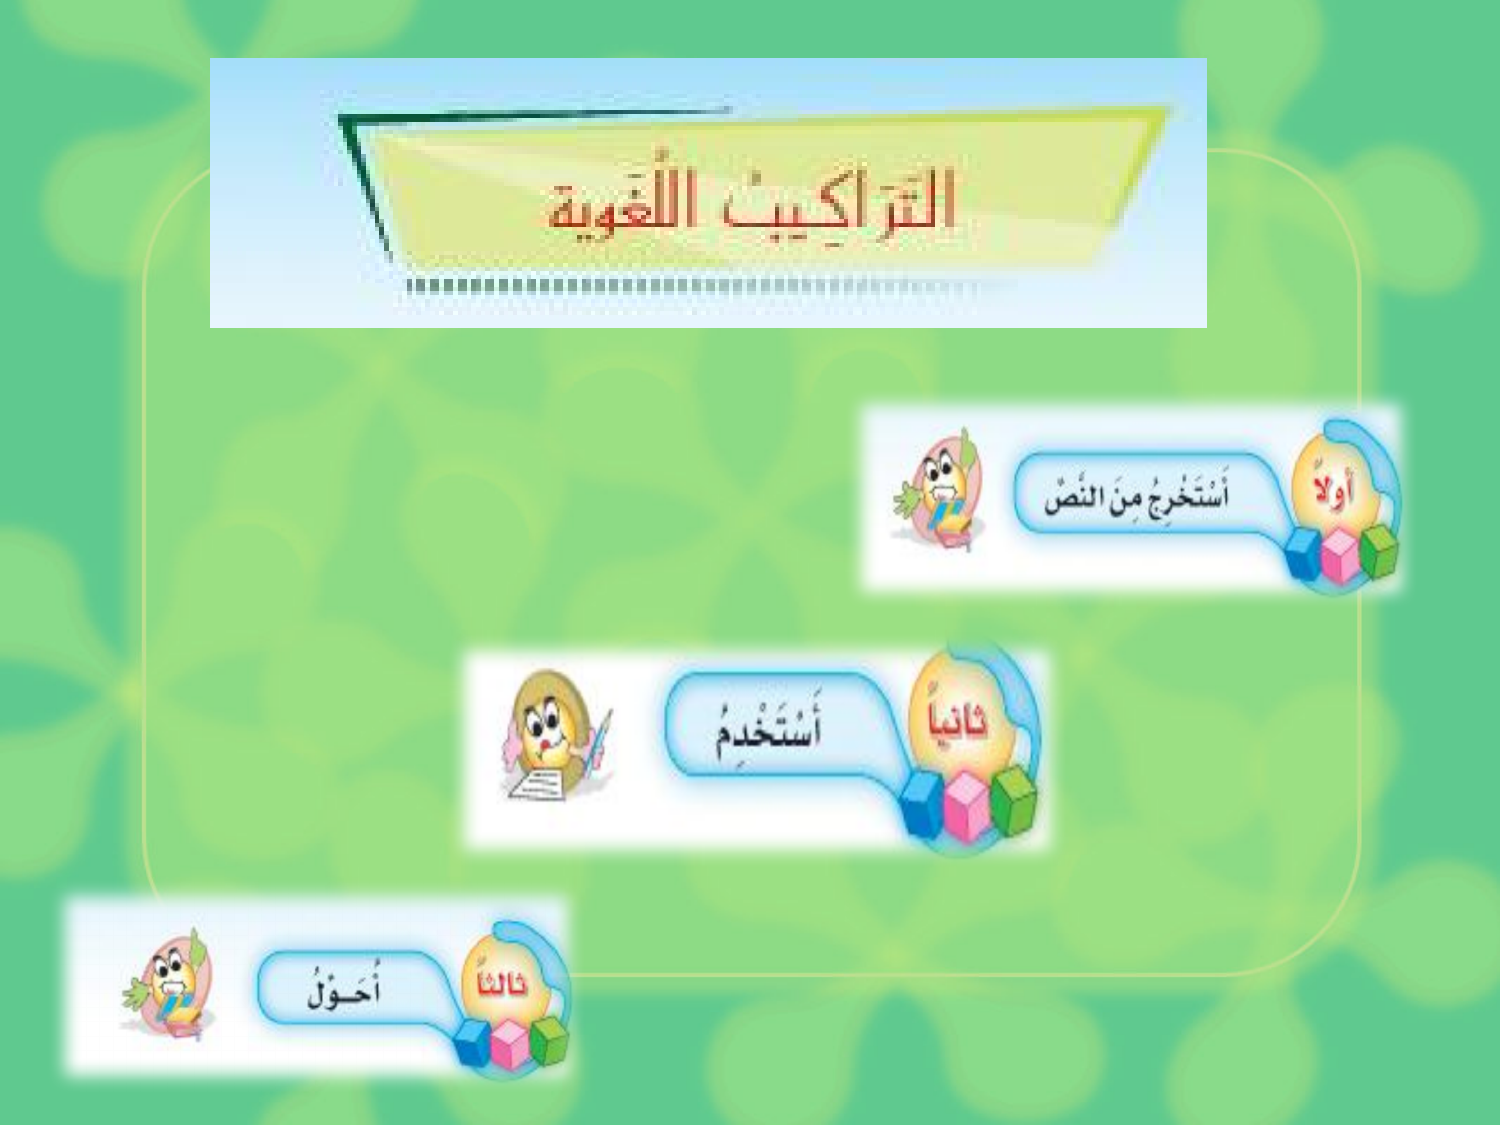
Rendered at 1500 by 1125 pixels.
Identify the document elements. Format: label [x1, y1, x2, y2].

picture [445, 632, 1067, 868]
picture [843, 386, 1418, 610]
picture [210, 58, 1208, 329]
picture [46, 878, 587, 1094]
